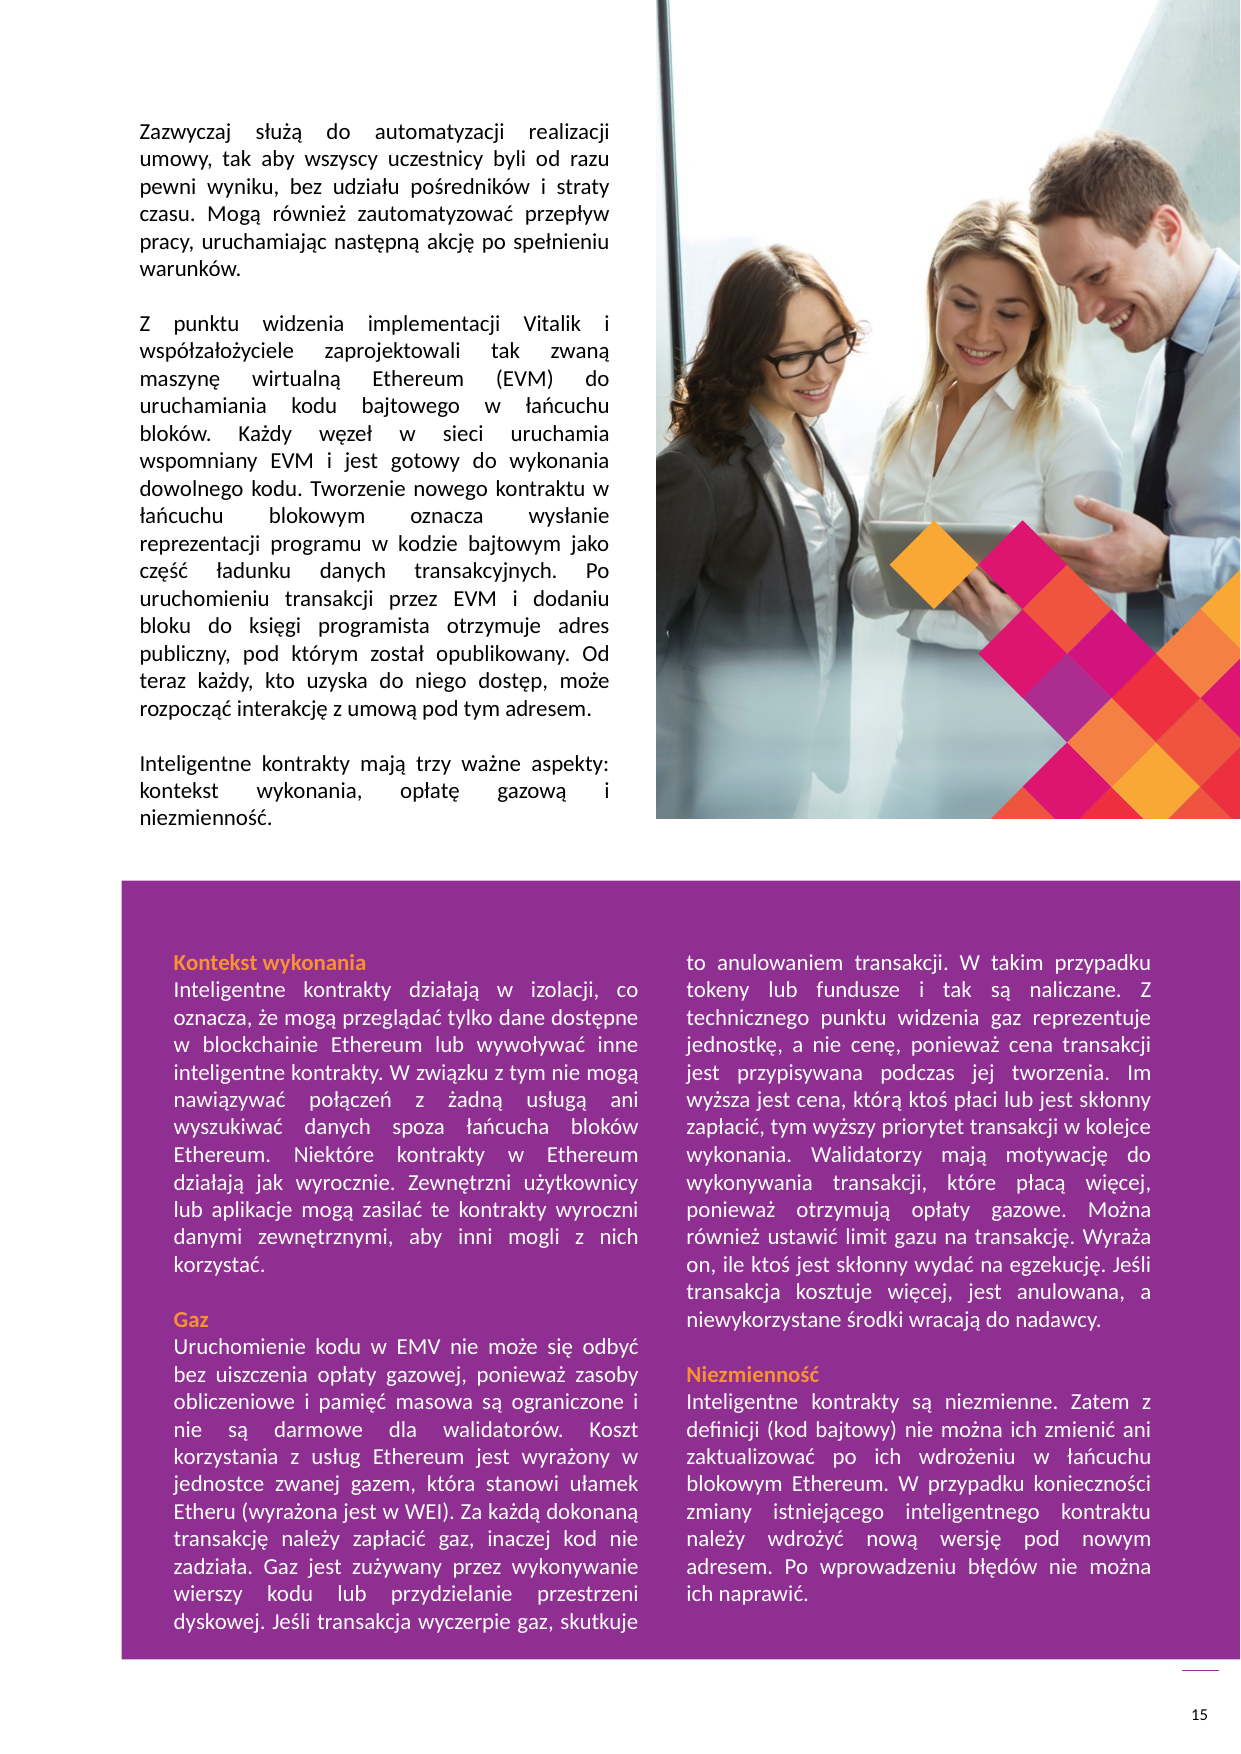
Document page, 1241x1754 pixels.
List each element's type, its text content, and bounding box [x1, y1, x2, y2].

text_box [121, 880, 1241, 1660]
text_box Zazwyczaj służą do automatyzacji realizacji umowy, tak aby wszyscy uczestnicy byli od razu pewni wyniku, bez udziału pośredników i straty czasu. Mogą również zautomatyzować przepływ pracy, uruchamiając następną akcję po spełnieniu warunków. Z punktu widzenia implementacji Vitalik i współzałożyciele zaprojektowali tak zwaną maszynę wirtualną Ethereum (EVM) do uruchamiania kodu bajtowego w łańcuchu bloków. Każdy węzeł w sieci uruchamia wspomniany EVM i jest gotowy do wykonania dowolnego kodu. Tworzenie nowego kontraktu w łańcuchu blokowym oznacza wysłanie reprezentacji programu w kodzie bajtowym jako część ładunku danych transakcyjnych. Po uruchomieniu transakcji przez EVM i dodaniu bloku do księgi programista otrzymuje adres publiczny, pod którym został opublikowany. Od teraz każdy, kto uzyska do niego dostęp, może rozpocząć interakcję z umową pod tym adresem. Inteligentne kontrakty mają trzy ważne aspekty: kontekst wykonania, opłatę gazową i niezmienność. [124, 109, 626, 819]
text_box Kontekst wykonania Inteligentne kontrakty działają w izolacji, co oznacza, że mogą przeglądać tylko dane dostępne w blockchainie Ethereum lub wywoływać inne inteligentne kontrakty. W związku z tym nie mogą nawiązywać połączeń z żadną usługą ani wyszukiwać danych spoza łańcucha bloków Ethereum. Niektóre kontrakty w Ethereum działają jak wyrocznie. Zewnętrzni użytkownicy lub aplikacje mogą zasilać te kontrakty wyroczni danymi zewnętrznymi, aby inni mogli z nich korzystać. Gaz Uruchomienie kodu w EMV nie może się odbyć bez uiszczenia opłaty gazowej, ponieważ zasoby obliczeniowe i pamięć masowa są ograniczone i nie są darmowe dla walidatorów. Koszt korzystania z usług Ethereum jest wyrażony w jednostce zwanej gazem, która stanowi ułamek Etheru (wyrażona jest w WEI). Za każdą dokonaną transakcję należy zapłacić gaz, inaczej kod nie zadziała. Gaz jest zużywany przez wykonywanie wierszy kodu lub przydzielanie przestrzeni dyskowej. Jeśli transakcja wyczerpie gaz, skutkuje to anulowaniem transakcji. W takim przypadku tokeny lub fundusze i tak są naliczane. Z technicznego punktu widzenia gaz reprezentuje jednostkę, a nie cenę, ponieważ cena transakcji jest przypisywana podczas jej tworzenia. Im wyższa jest cena, którą ktoś płaci lub jest skłonny zapłacić, tym wyższy priorytet transakcji w kolejce wykonania. Walidatorzy mają motywację do wykonywania transakcji, które płacą więcej, ponieważ otrzymują opłaty gazowe. Można również ustawić limit gazu na transakcję. Wyraża on, ile ktoś jest skłonny wydać na egzekucję. Jeśli transakcja kosztuje więcej, jest anulowana, a niewykorzystane środki wracają do nadawcy. Niezmienność Inteligentne kontrakty są niezmienne. Zatem z definicji (kod bajtowy) nie można ich zmienić ani zaktualizować po ich wdrożeniu w łańcuchu blokowym Ethereum. W przypadku konieczności zmiany istniejącego inteligentnego kontraktu należy wdrożyć nową wersję pod nowym adresem. Po wprowadzeniu błędów nie można ich naprawić. [158, 939, 1167, 1627]
picture [656, 0, 1241, 819]
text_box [902, 520, 1241, 842]
slide_number 15 [1170, 1692, 1229, 1736]
